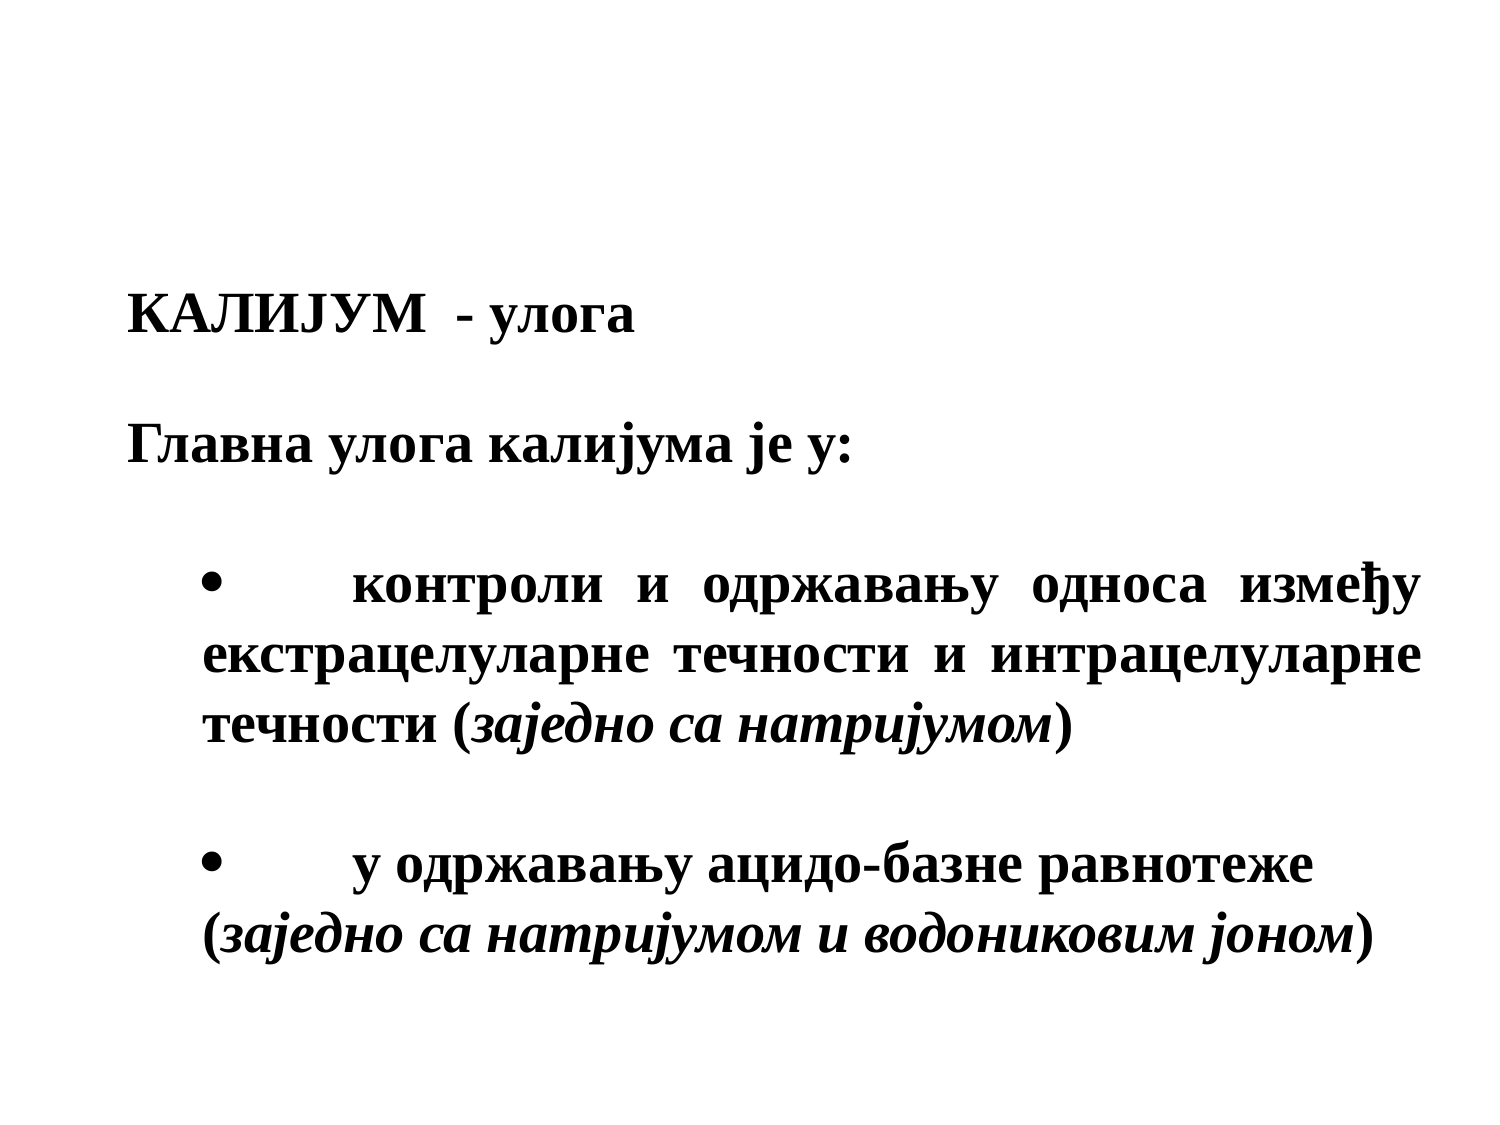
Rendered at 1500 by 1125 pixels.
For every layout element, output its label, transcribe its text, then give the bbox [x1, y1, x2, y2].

text_box КАЛИЈУМ - улога Главна улога калијума је у: · контроли и одржавању односа између екстрацелуларне течности и интрацелуларне течности (заједно са натријумом) · у одржавању ацидо-базне равнотеже (заједно са натријумом и водониковим јоном) [112, 267, 1438, 972]
